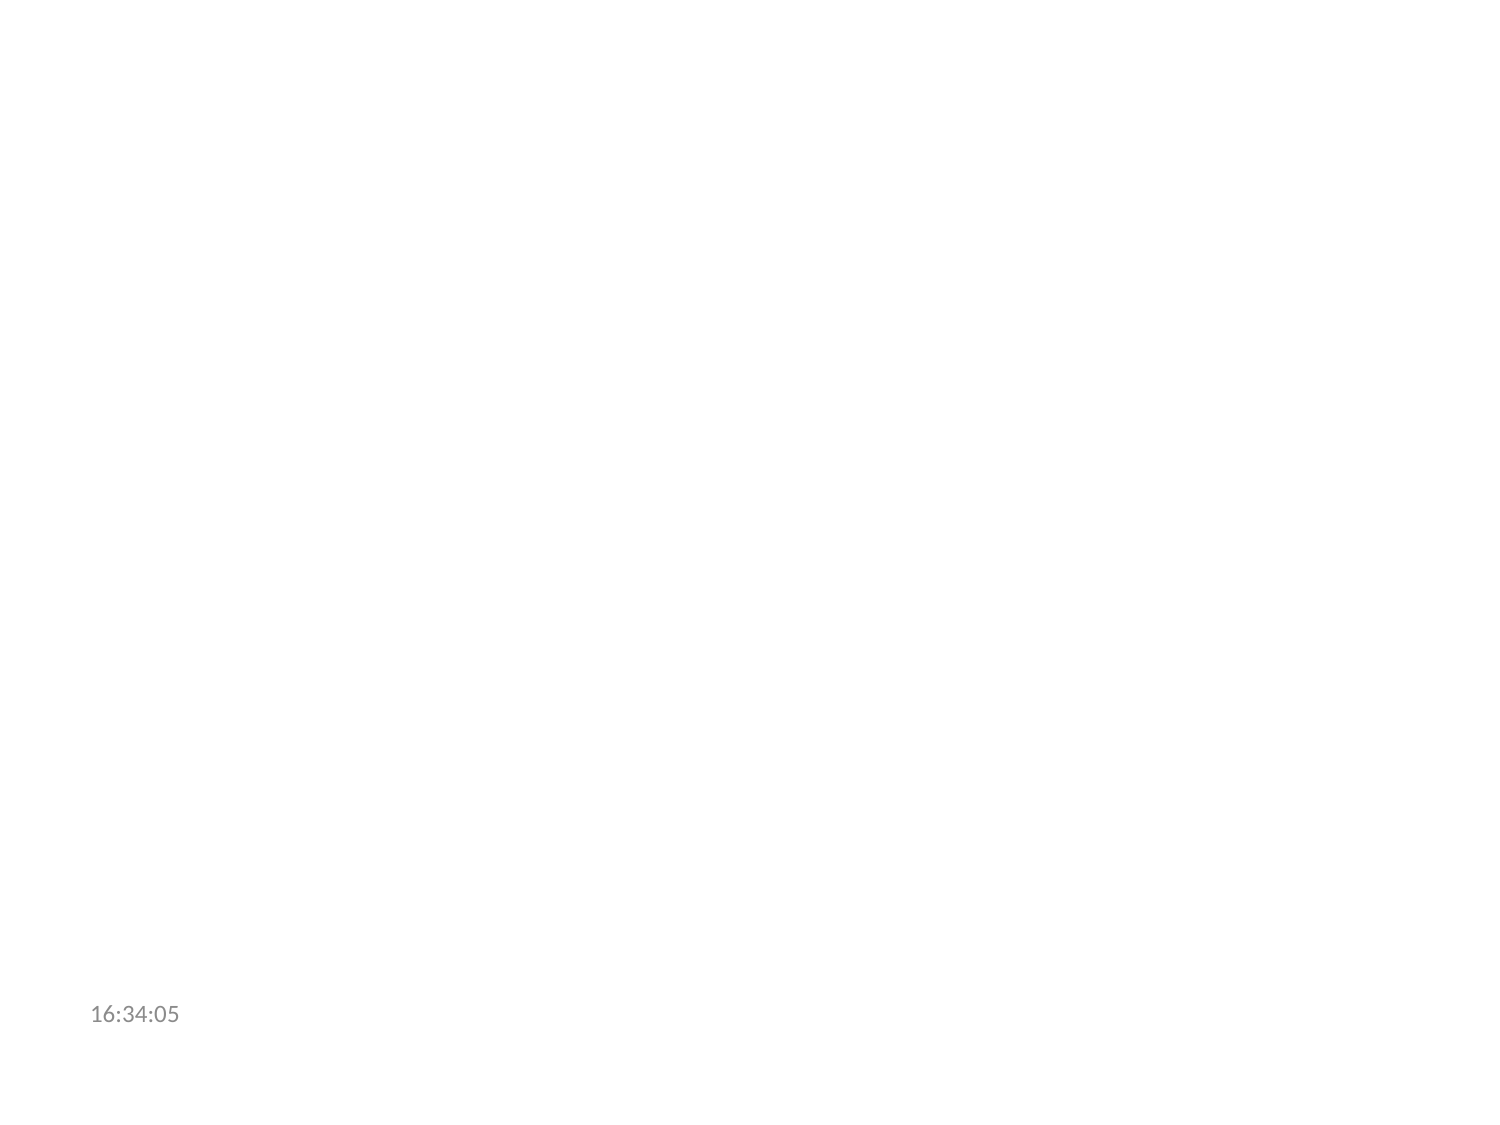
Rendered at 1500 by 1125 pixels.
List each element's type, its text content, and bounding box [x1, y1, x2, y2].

text_box 15:35:09 [75, 982, 425, 1043]
